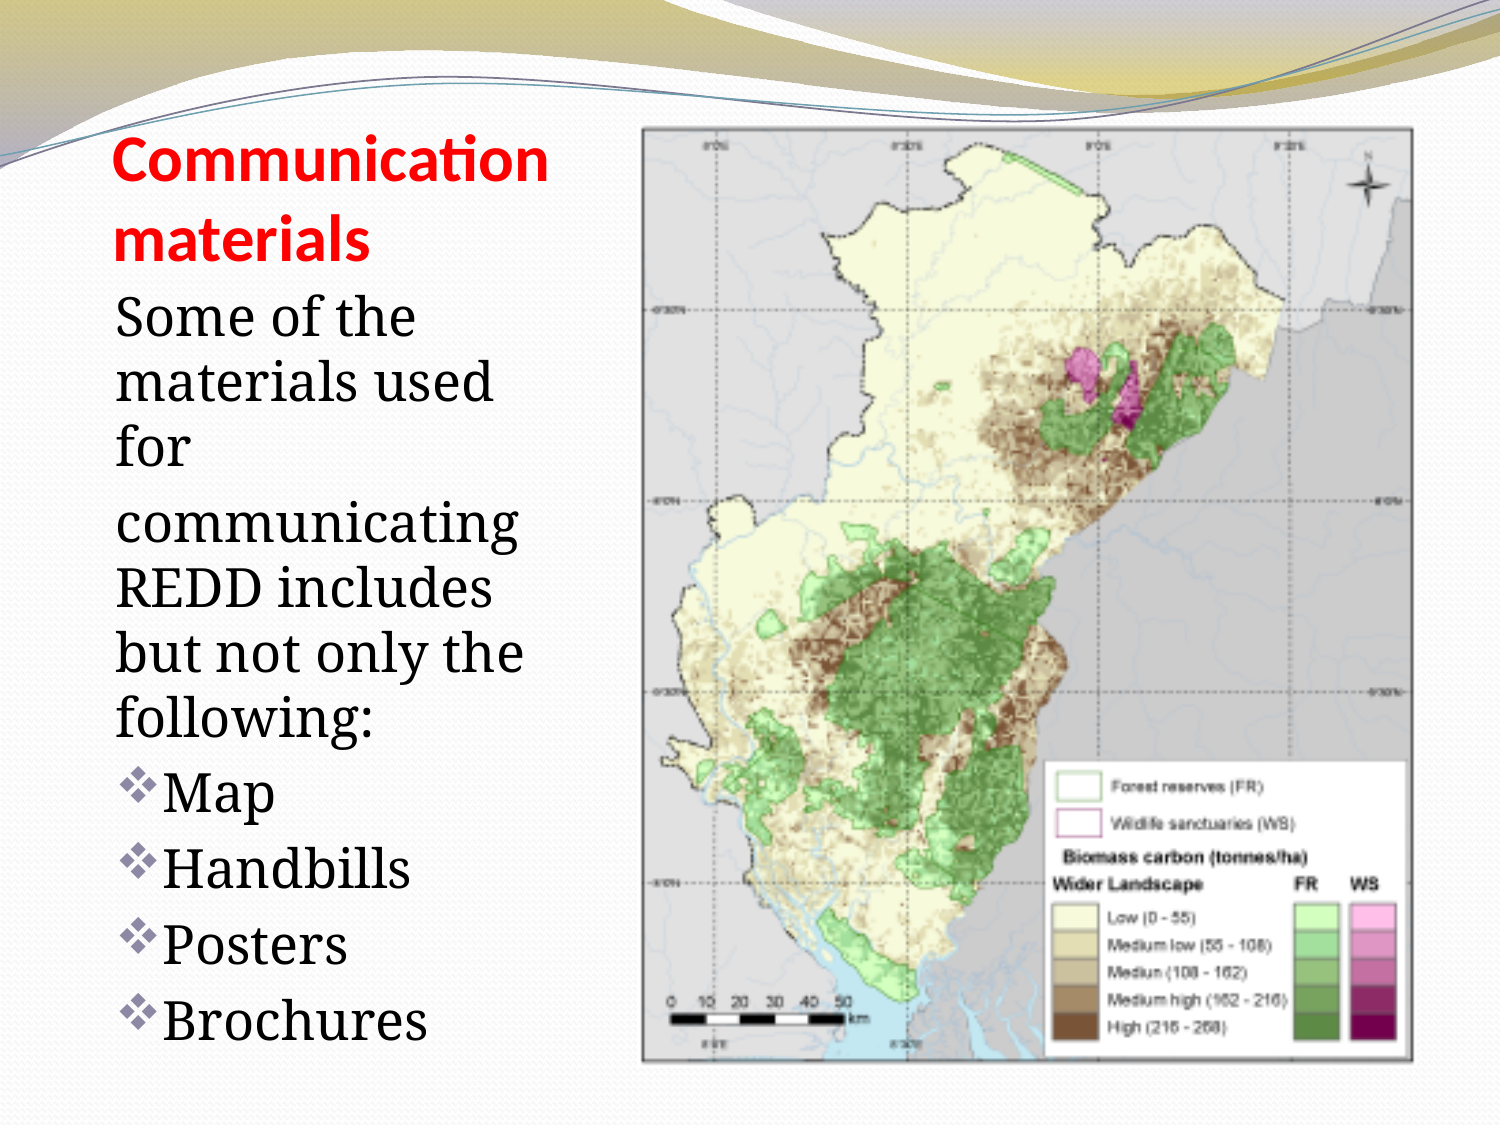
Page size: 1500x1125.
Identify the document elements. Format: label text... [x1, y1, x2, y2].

list Some of the materials used for communicating REDD includes but not only the following: Map Handbills Posters Brochures [112, 275, 563, 1025]
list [637, 124, 1418, 1069]
title Communication materials [112, 84, 563, 275]
